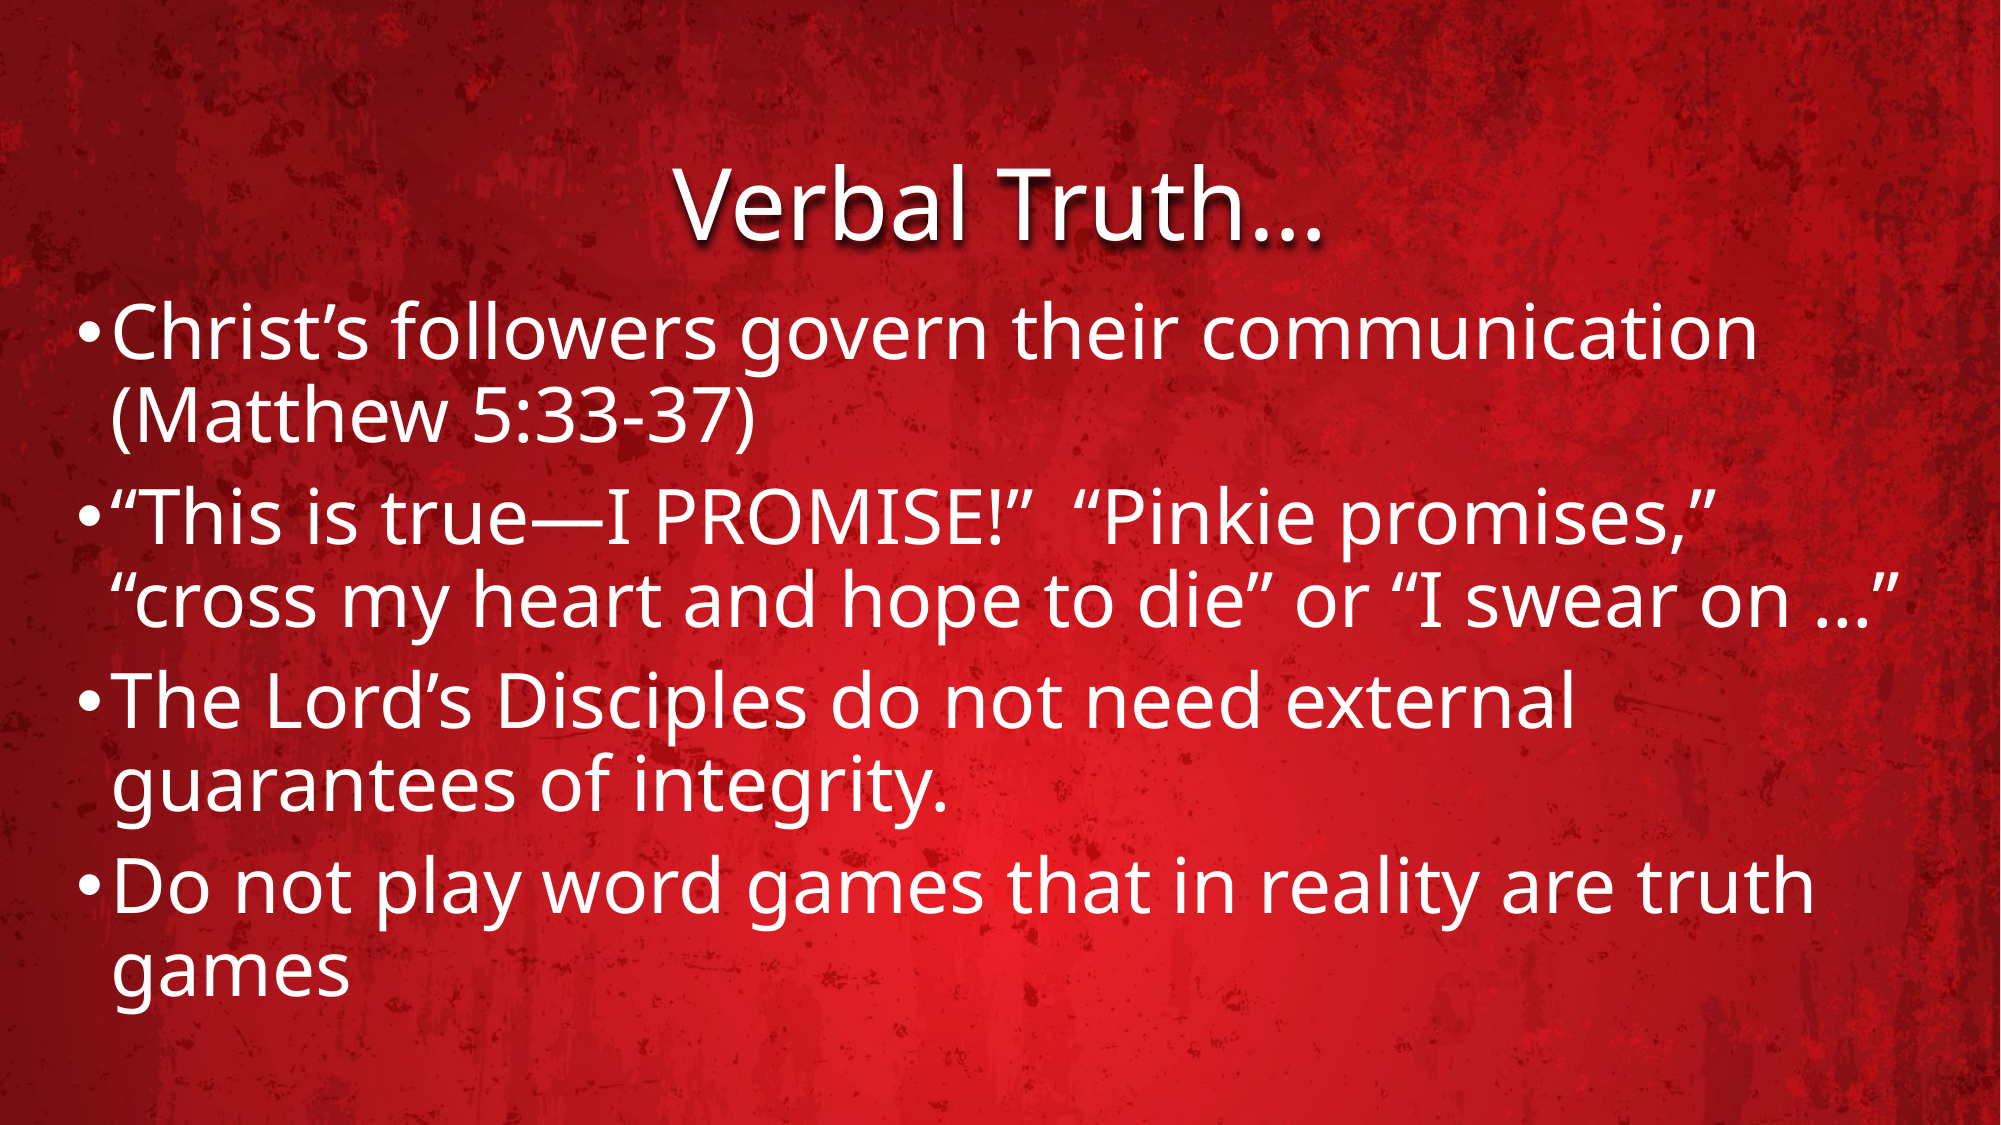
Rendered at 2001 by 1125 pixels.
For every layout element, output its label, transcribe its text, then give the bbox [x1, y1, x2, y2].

picture [0, 0, 2001, 1125]
title Verbal Truth… [137, 59, 1863, 252]
list Christ’s followers govern their communication (Matthew 5:33-37) “This is true—I PROMISE!” “Pinkie promises,” “cross my heart and hope to die” or “I swear on …” The Lord’s Disciples do not need external guarantees of integrity. Do not play word games that in reality are truth games [61, 252, 1932, 1054]
